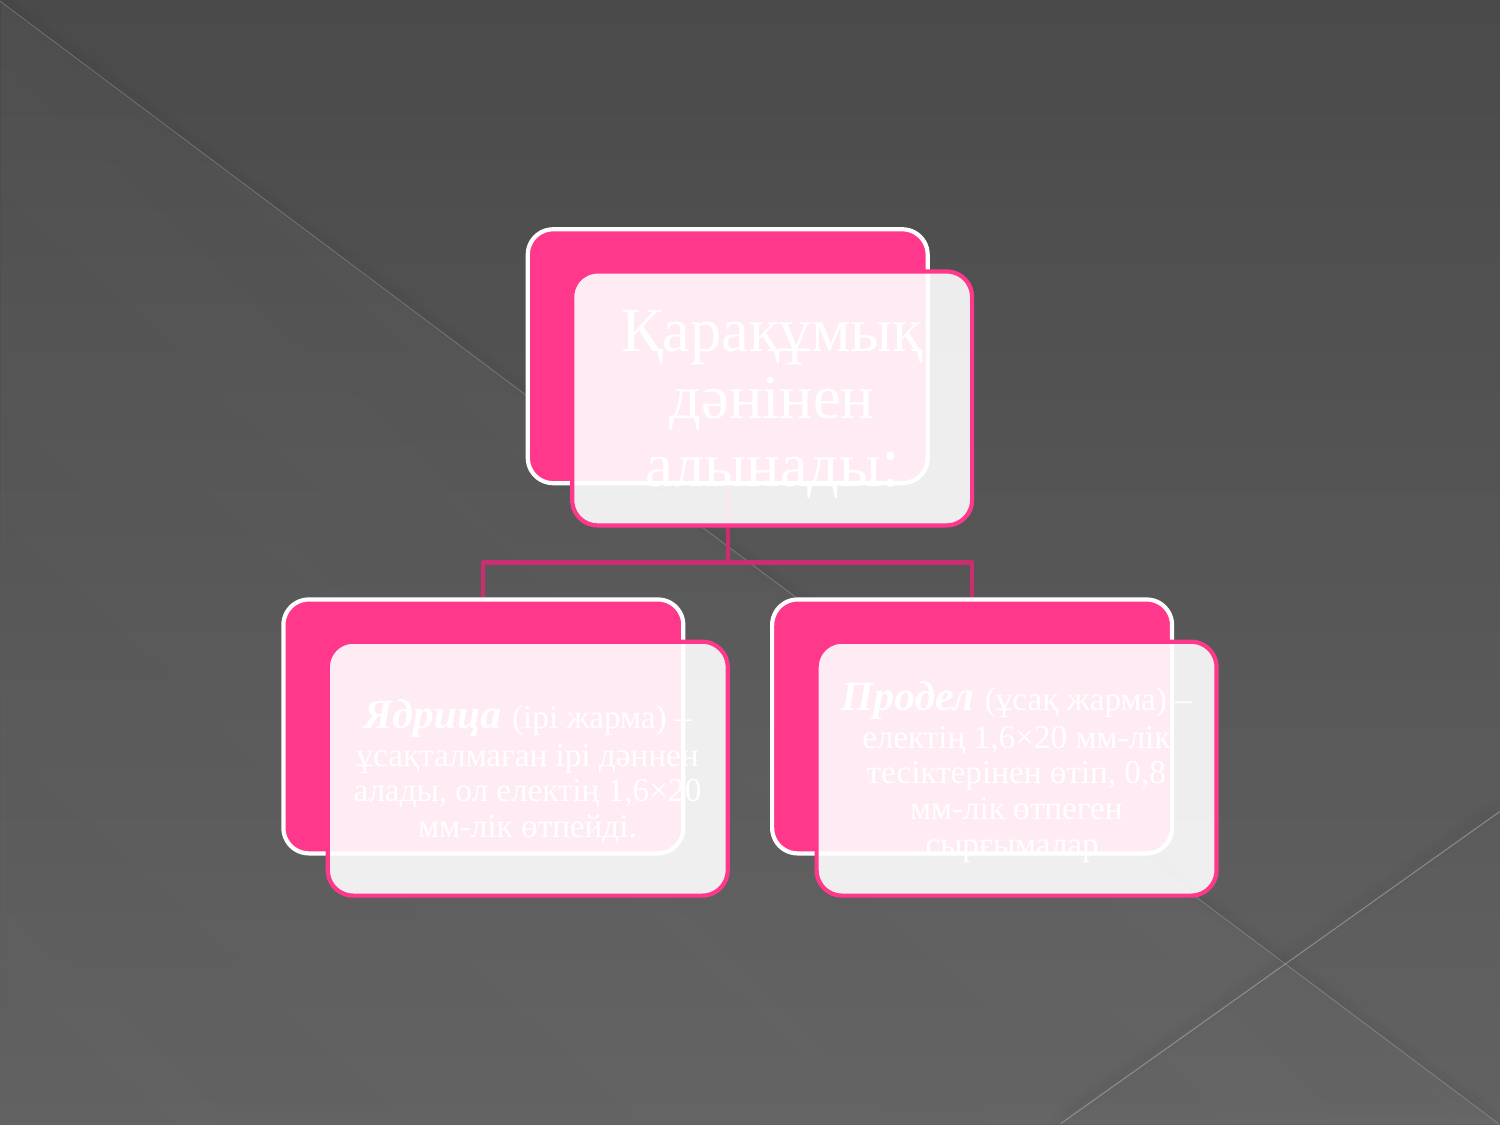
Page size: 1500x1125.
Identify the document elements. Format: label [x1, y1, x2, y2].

text_box [249, 228, 1251, 897]
